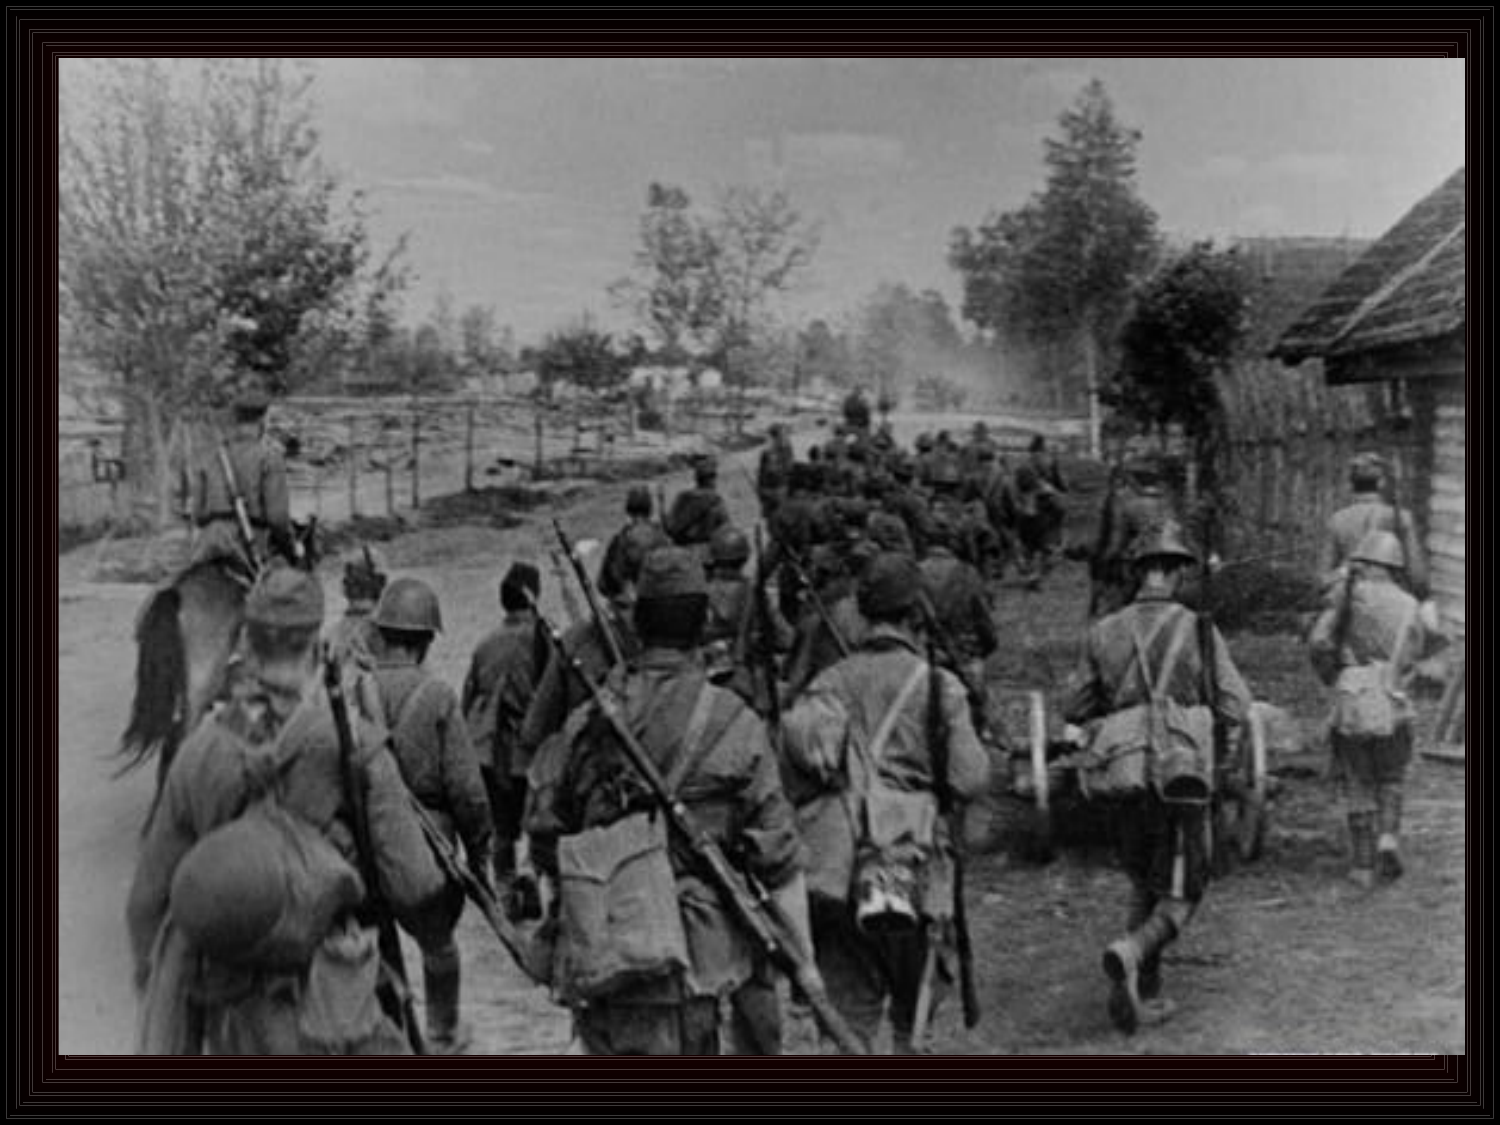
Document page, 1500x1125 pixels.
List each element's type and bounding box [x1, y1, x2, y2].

picture [58, 58, 1466, 1055]
